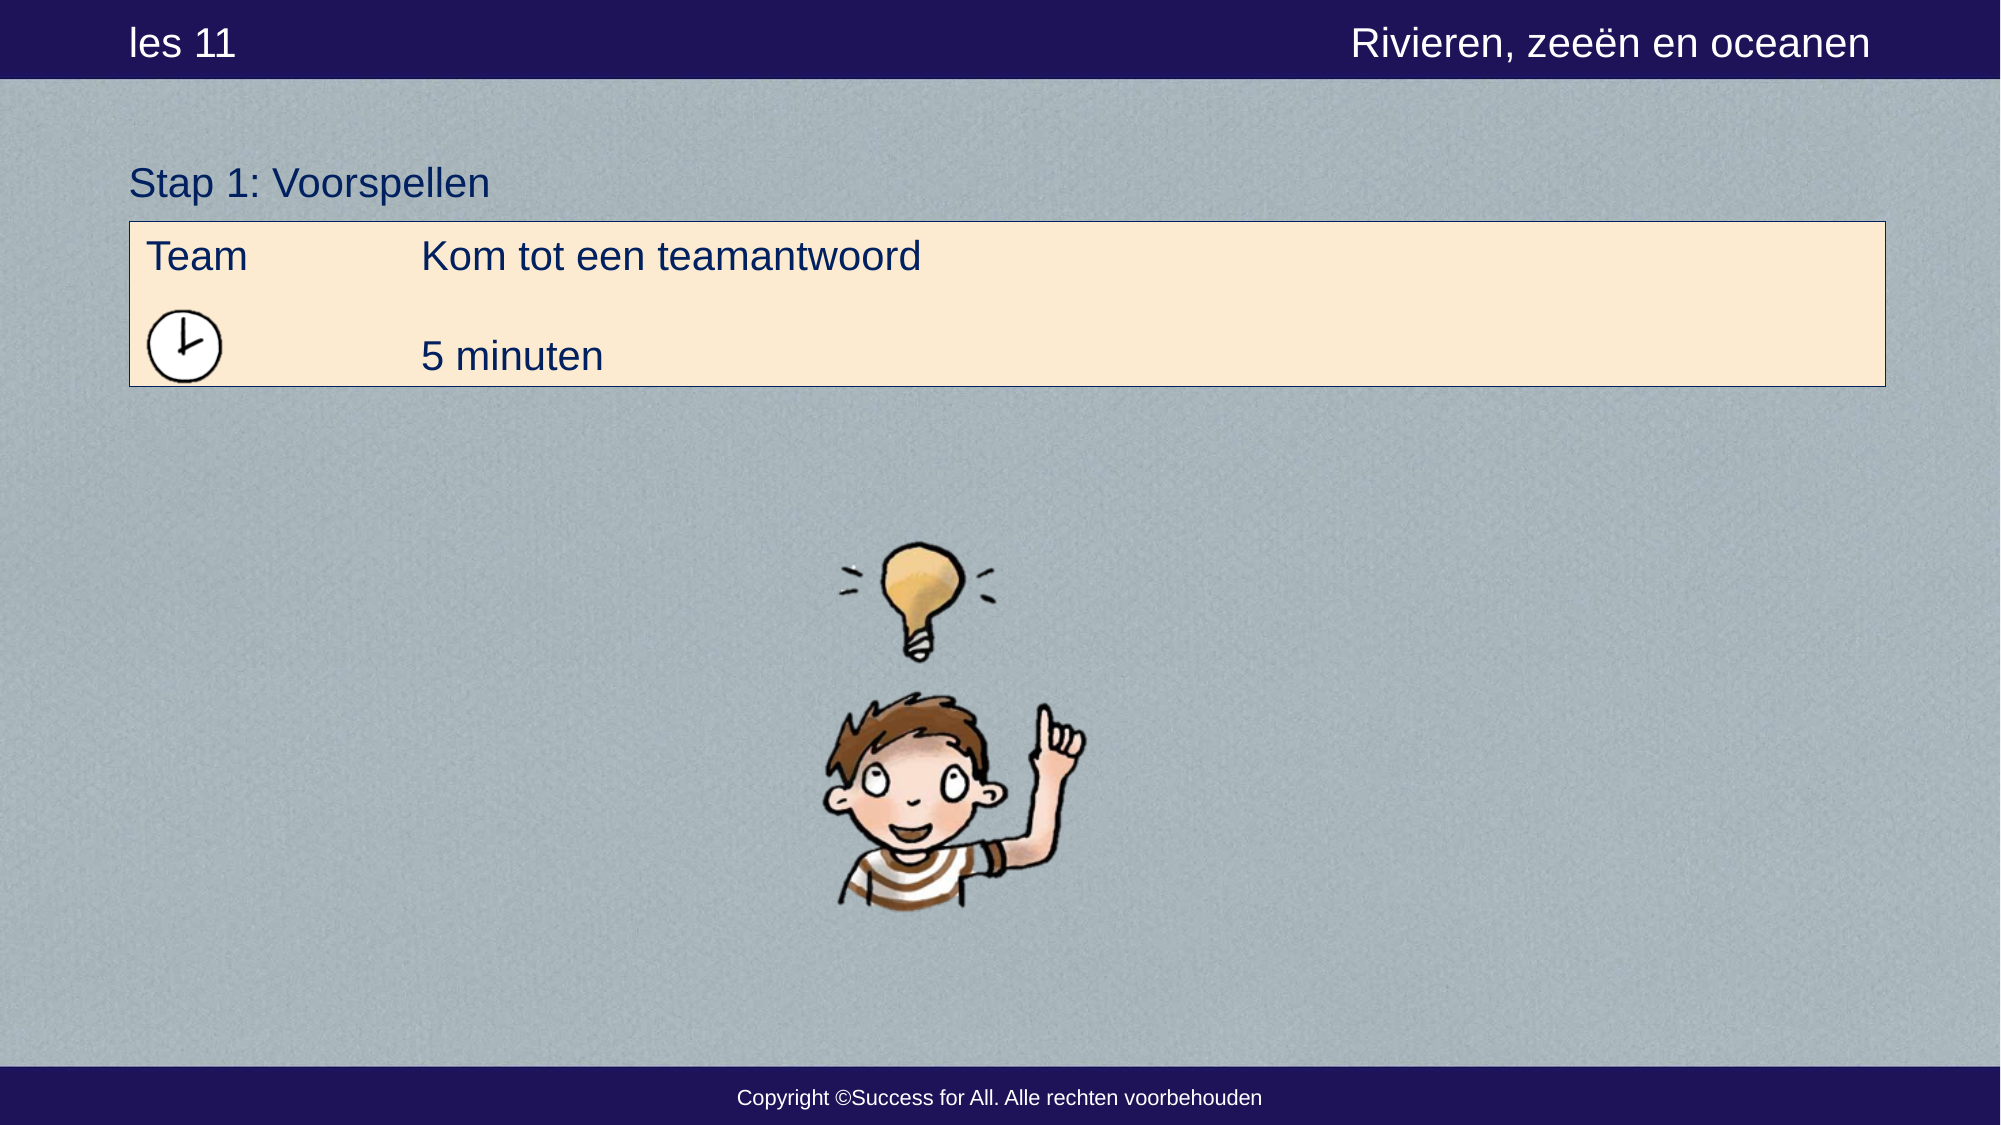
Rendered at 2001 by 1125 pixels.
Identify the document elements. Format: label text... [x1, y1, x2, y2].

text_box Rivieren, zeeën en oceanen [999, 8, 1886, 73]
text_box Copyright ©Success for All. Alle rechten voorbehouden [0, 1076, 2000, 1125]
picture [0, 0, 2001, 1125]
text_box Team Kom tot een teamantwoord 5 minuten [129, 221, 1886, 387]
text_box les 11 [114, 8, 354, 73]
text_box Stap 1: Voorspellen [114, 148, 907, 214]
